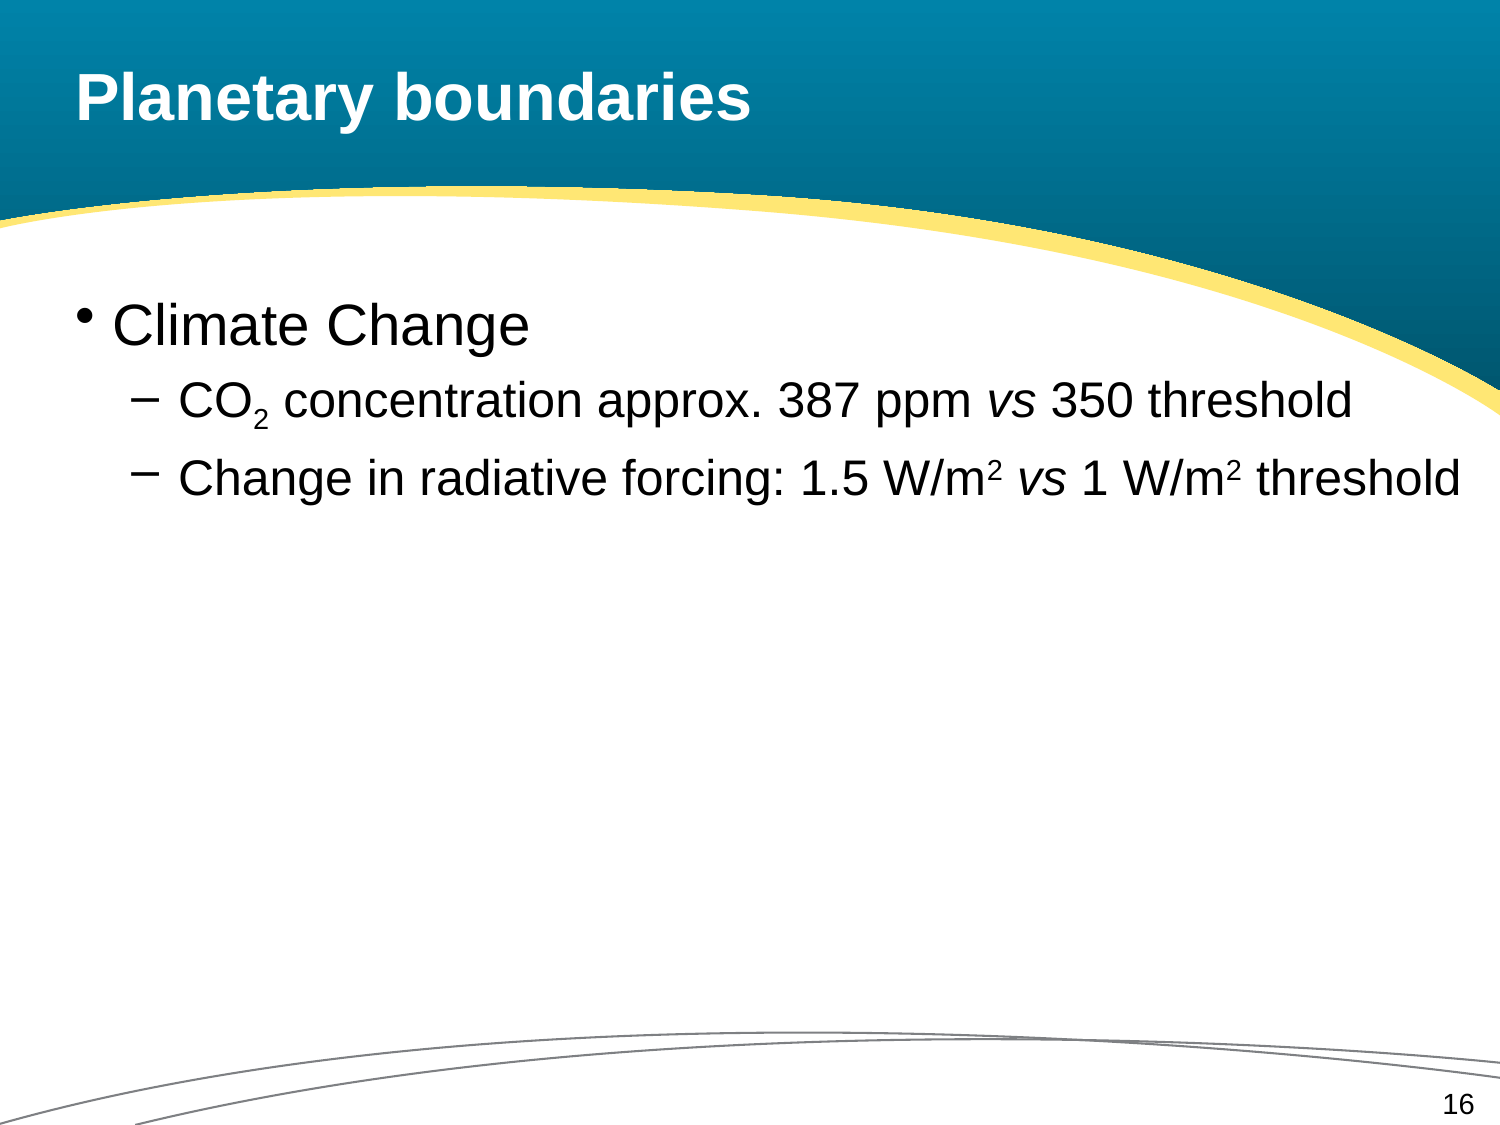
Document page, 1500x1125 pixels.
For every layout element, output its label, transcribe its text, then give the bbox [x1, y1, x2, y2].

slide_number 16 [1124, 1084, 1476, 1113]
title Planetary boundaries [74, 0, 1476, 188]
list Climate Change CO2 concentration approx. 387 ppm vs 350 threshold Change in radiative forcing: 1.5 W/m2 vs 1 W/m2 threshold [74, 287, 1476, 1076]
